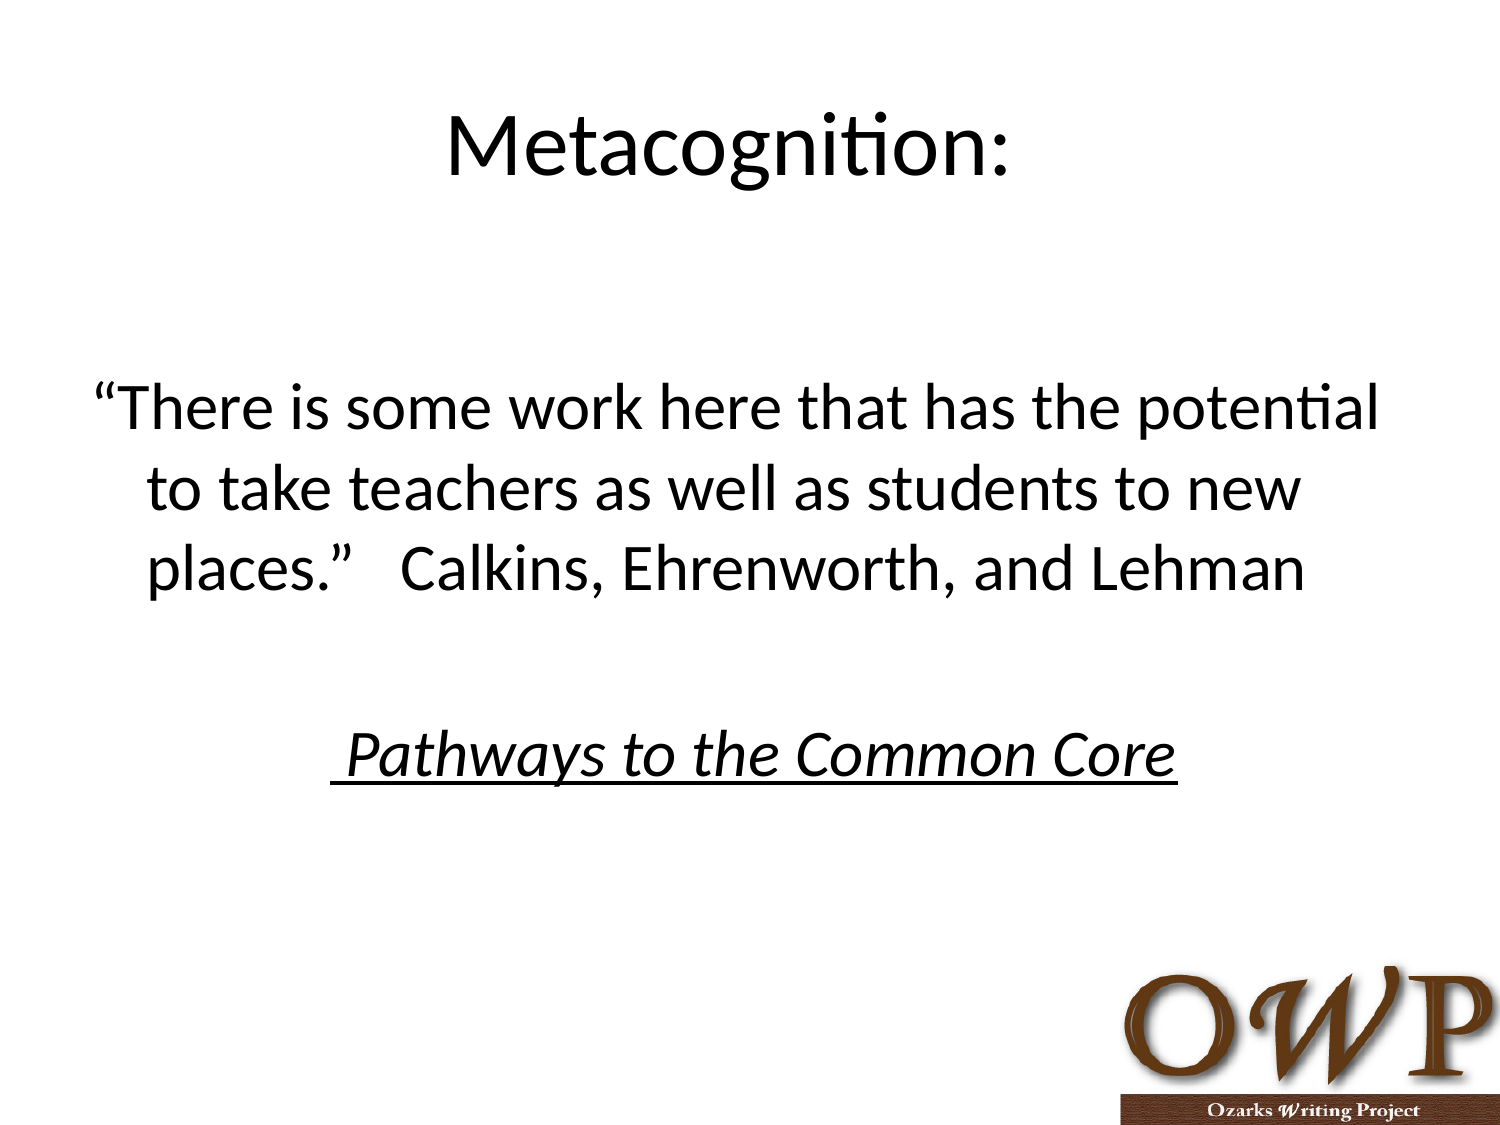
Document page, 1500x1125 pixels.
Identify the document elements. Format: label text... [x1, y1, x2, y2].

picture [1120, 957, 1500, 1125]
list “There is some work here that has the potential to take teachers as well as students to new places.” Calkins, Ehrenworth, and Lehman Pathways to the Common Core [74, 262, 1426, 1006]
title Metacognition: [74, 44, 1426, 233]
